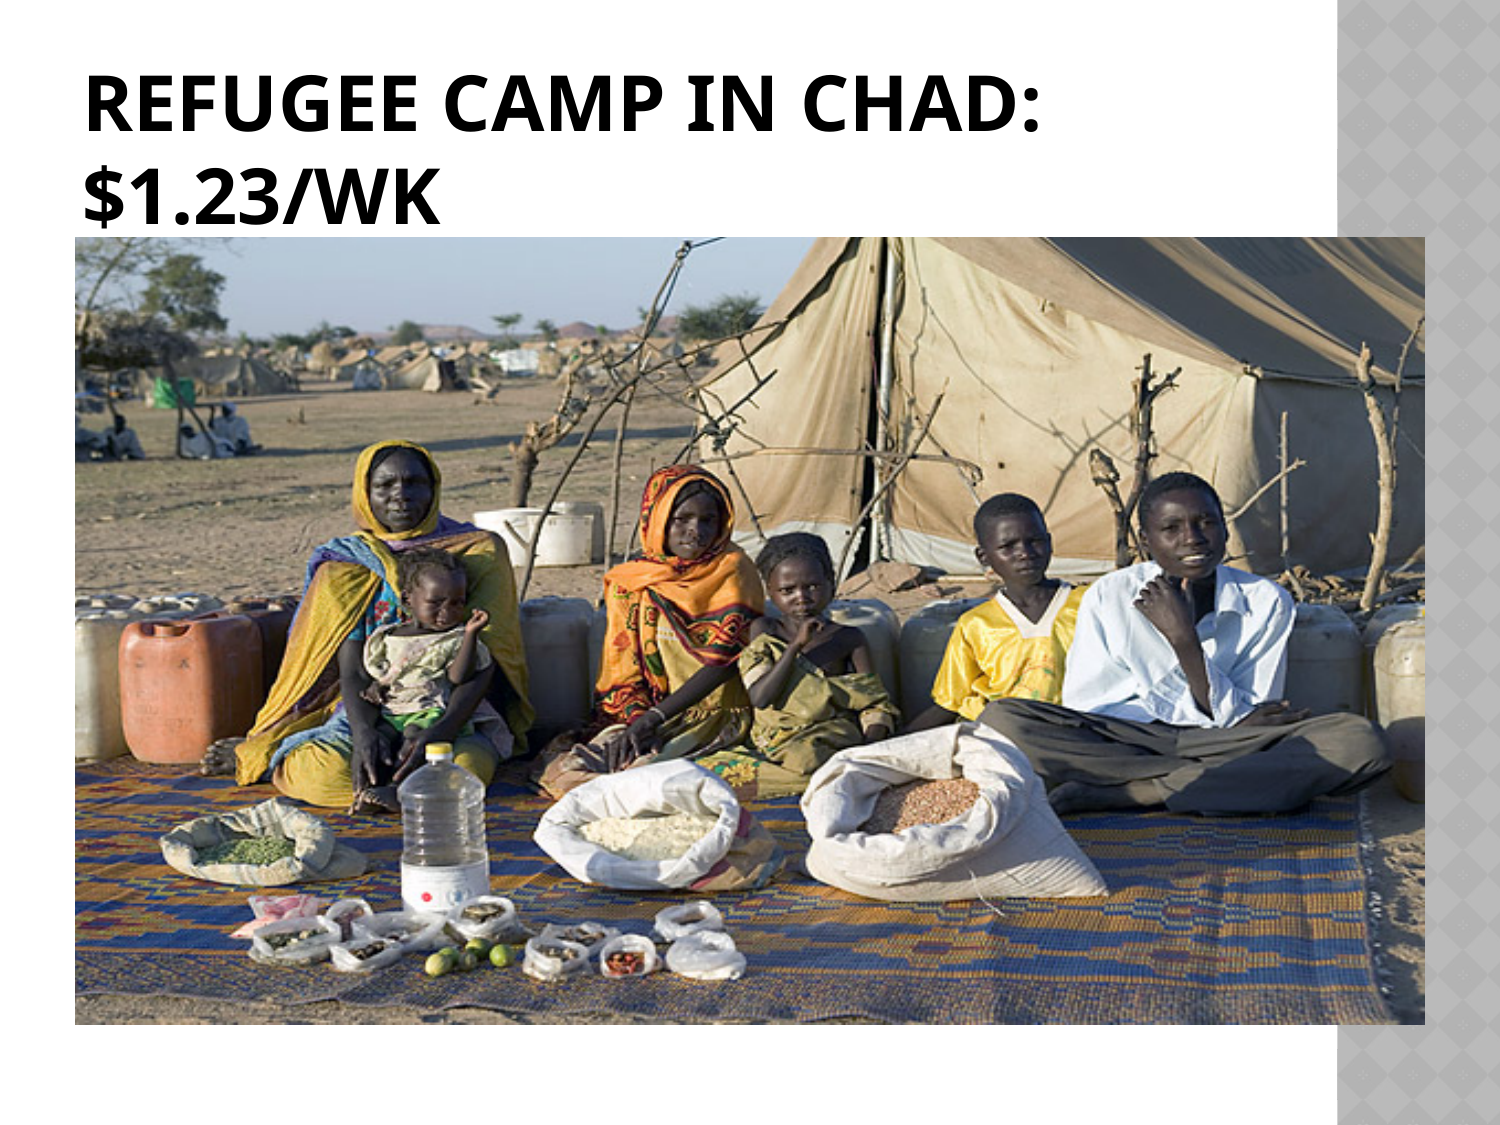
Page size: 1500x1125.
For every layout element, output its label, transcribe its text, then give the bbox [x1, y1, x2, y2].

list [74, 237, 1426, 1026]
title Refugee camp in Chad: $1.23/wk [75, 52, 1263, 235]
